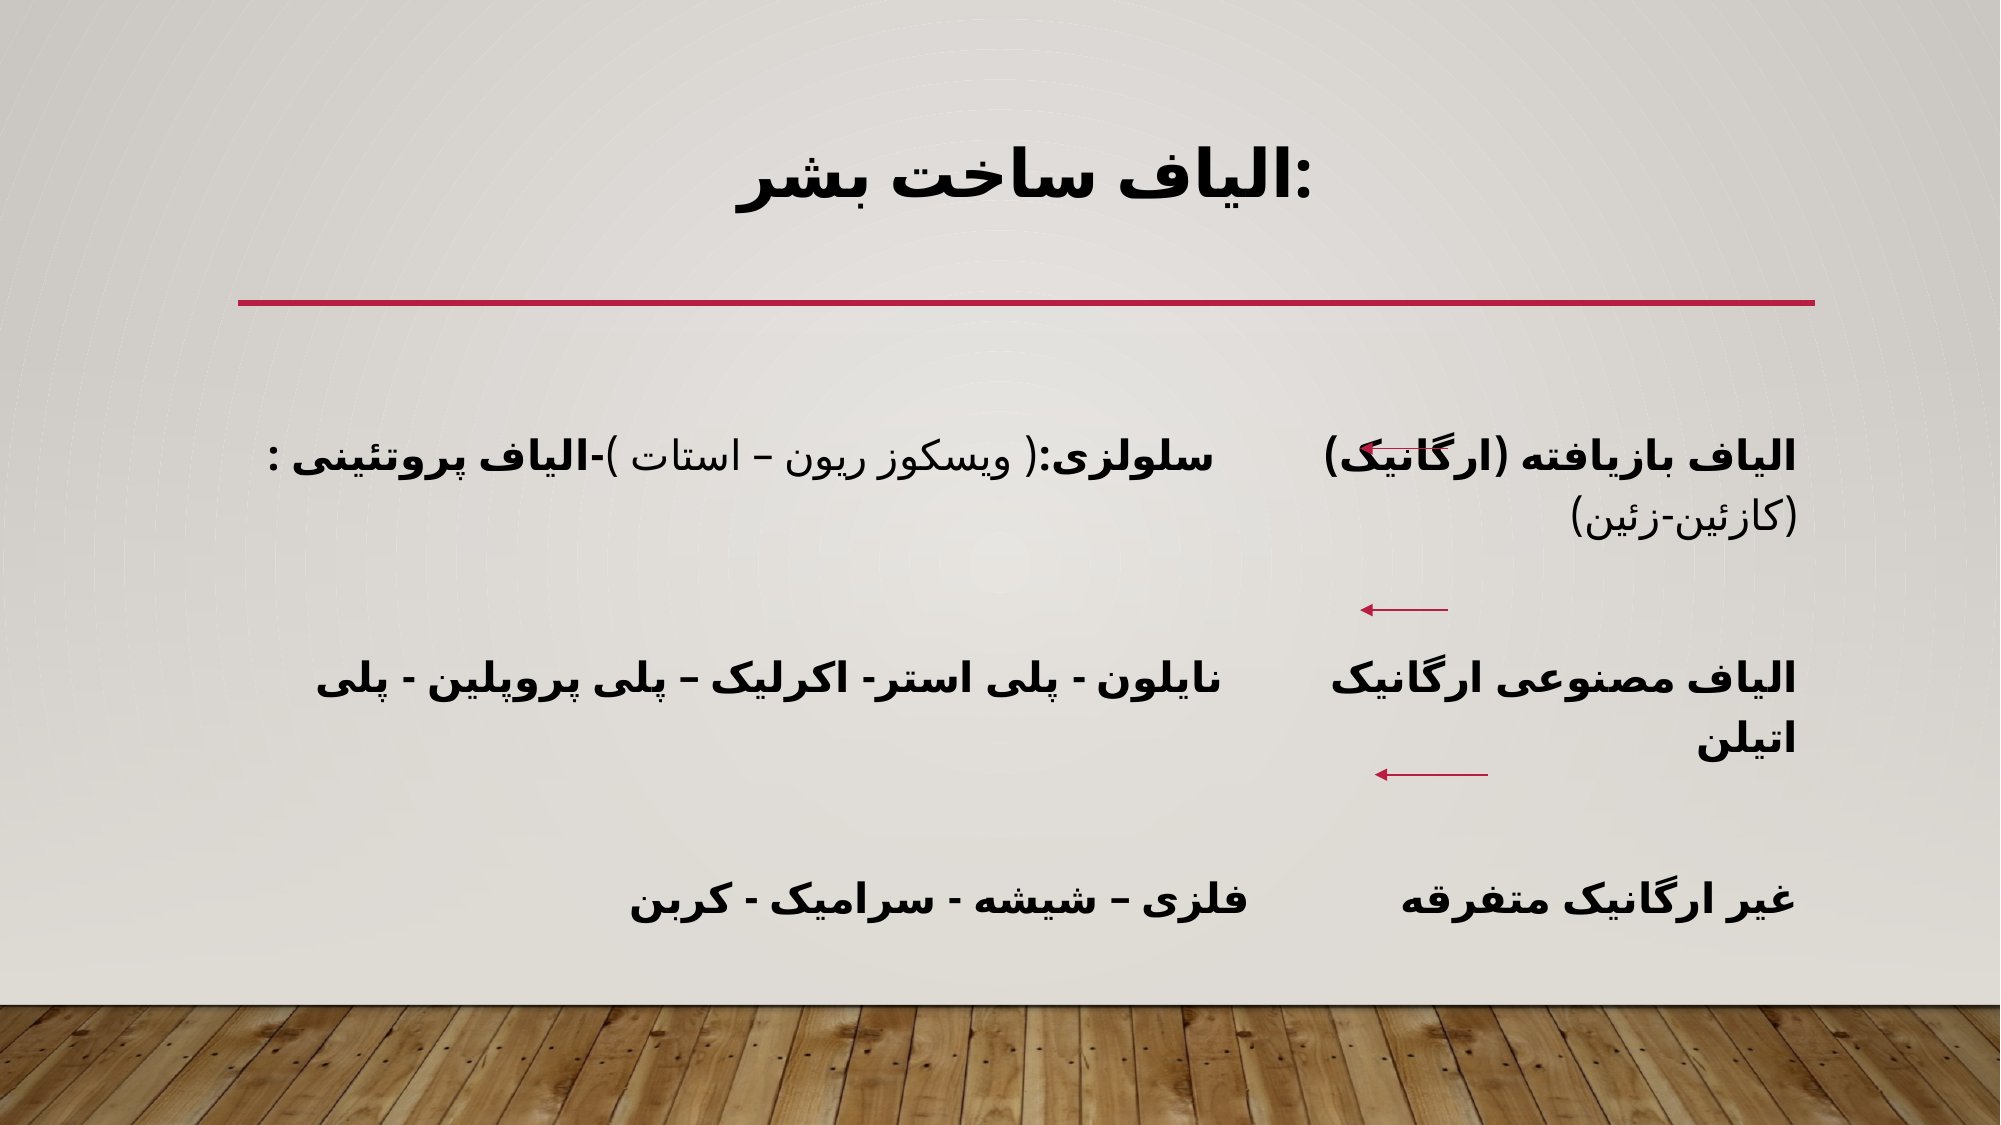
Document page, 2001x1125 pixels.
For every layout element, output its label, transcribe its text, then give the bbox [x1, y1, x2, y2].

picture [0, 1005, 2000, 1125]
title الیاف ساخت بشر: [238, 131, 1814, 305]
list الیاف بازیافته (ارگانیک) سلولزی:( ویسکوز ریون – استات )-الیاف پروتئینی :(کازئین-زئین) الیاف مصنوعی ارگانیک نایلون - پلی استر- اکرلیک – پلی پروپلین - پلی اتیلن غیر ارگانیک متفرقه فلزی – شیشه - سرامیک - کربن [238, 330, 1814, 897]
